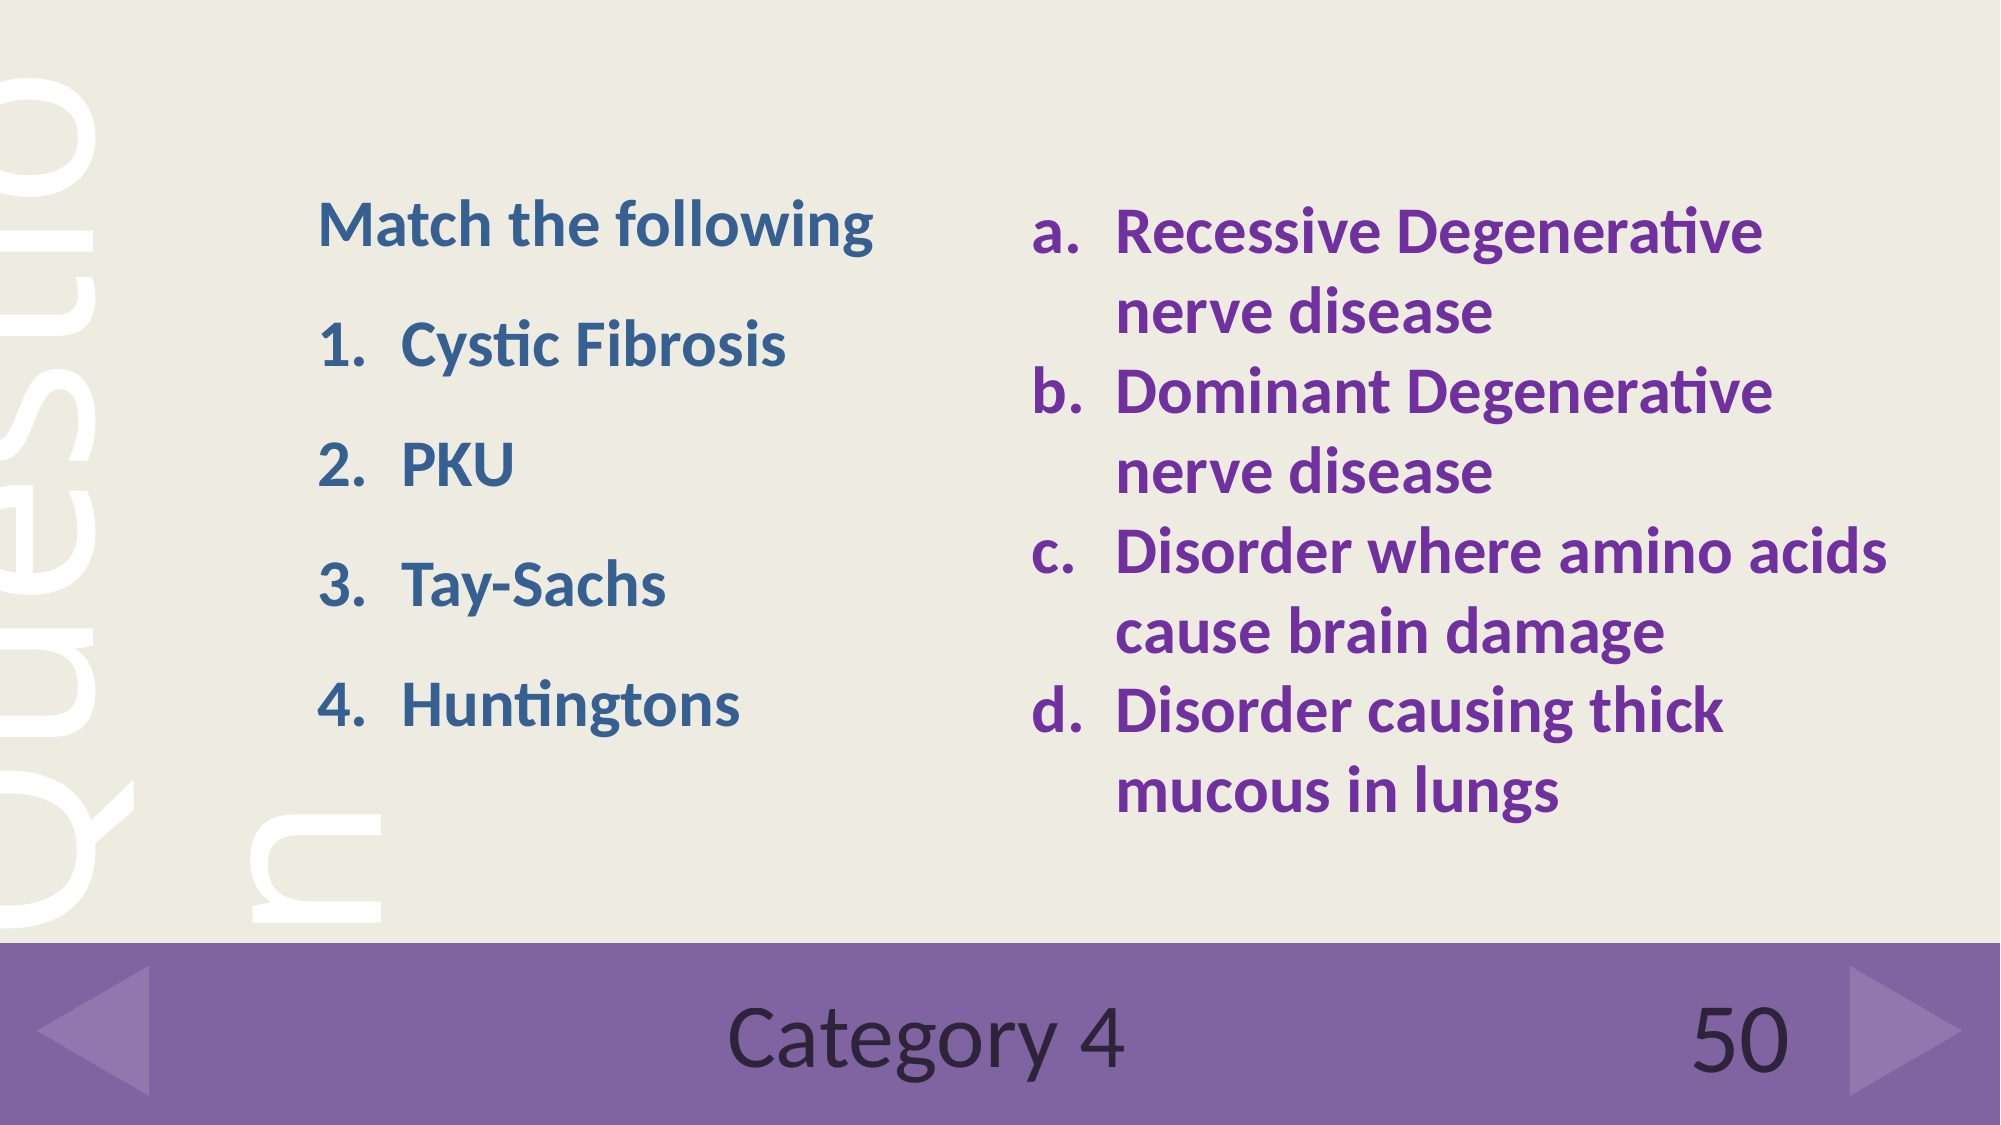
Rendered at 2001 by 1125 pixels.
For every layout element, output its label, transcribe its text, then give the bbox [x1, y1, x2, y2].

title Category 4 [26, 937, 1827, 1125]
list Match the following Cystic Fibrosis PKU Tay-Sachs Huntingtons [302, 149, 963, 850]
text_box Recessive Degenerative nerve disease Dominant Degenerative nerve disease Disorder where amino acids cause brain damage Disorder causing thick mucous in lungs [1016, 179, 1938, 904]
